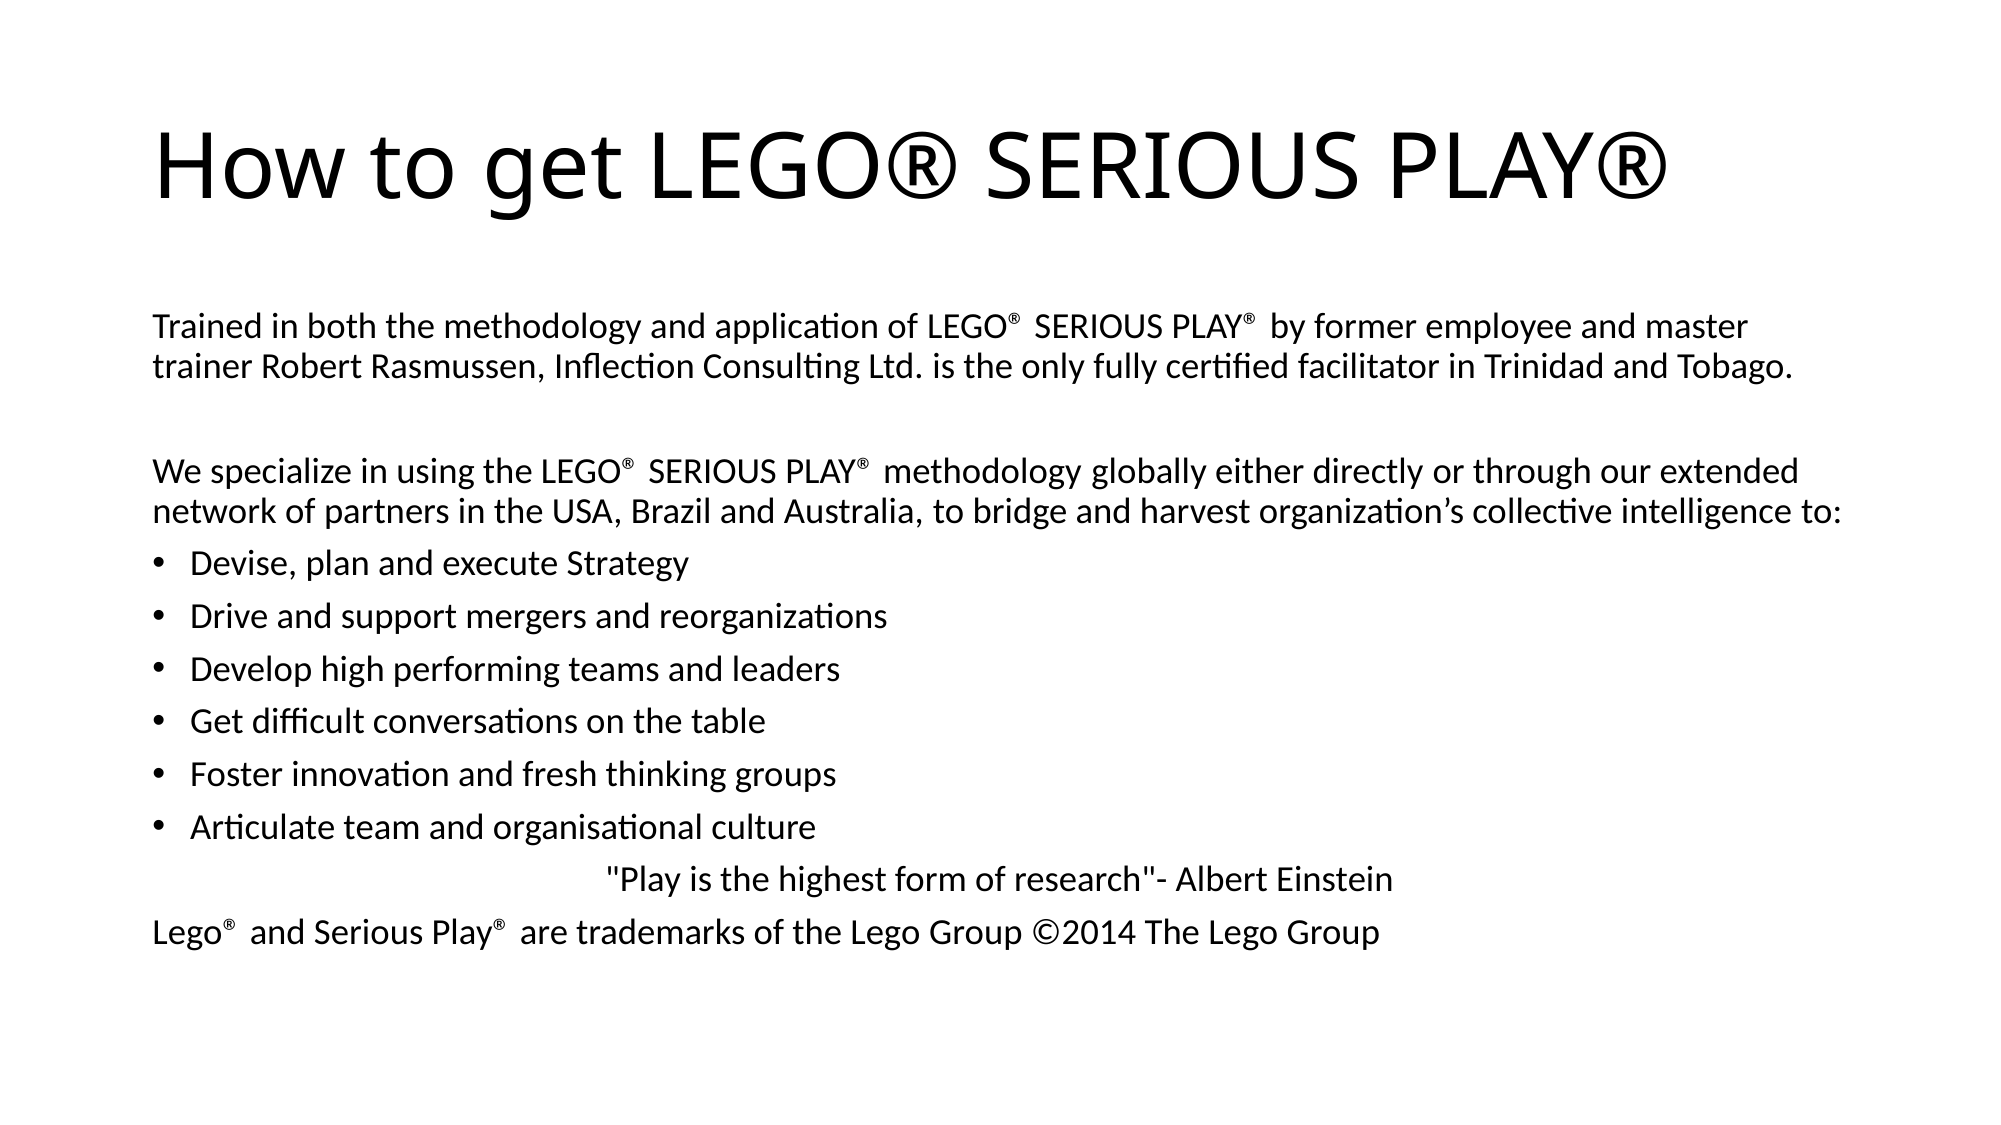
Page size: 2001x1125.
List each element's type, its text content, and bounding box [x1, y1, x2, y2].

title How to get LEGO® SERIOUS PLAY® [137, 59, 1863, 278]
list Trained in both the methodology and application of LEGO® SERIOUS PLAY® by former employee and master trainer Robert Rasmussen, Inflection Consulting Ltd. is the only fully certified facilitator in Trinidad and Tobago. We specialize in using the LEGO® SERIOUS PLAY® methodology globally either directly or through our extended network of partners in the USA, Brazil and Australia, to bridge and harvest organization’s collective intelligence to: Devise, plan and execute Strategy Drive and support mergers and reorganizations Develop high performing teams and leaders Get difficult conversations on the table Foster innovation and fresh thinking groups Articulate team and organisational culture "Play is the highest form of research"- Albert Einstein Lego® and Serious Play® are trademarks of the Lego Group ©2014 The Lego Group [137, 299, 1863, 1014]
